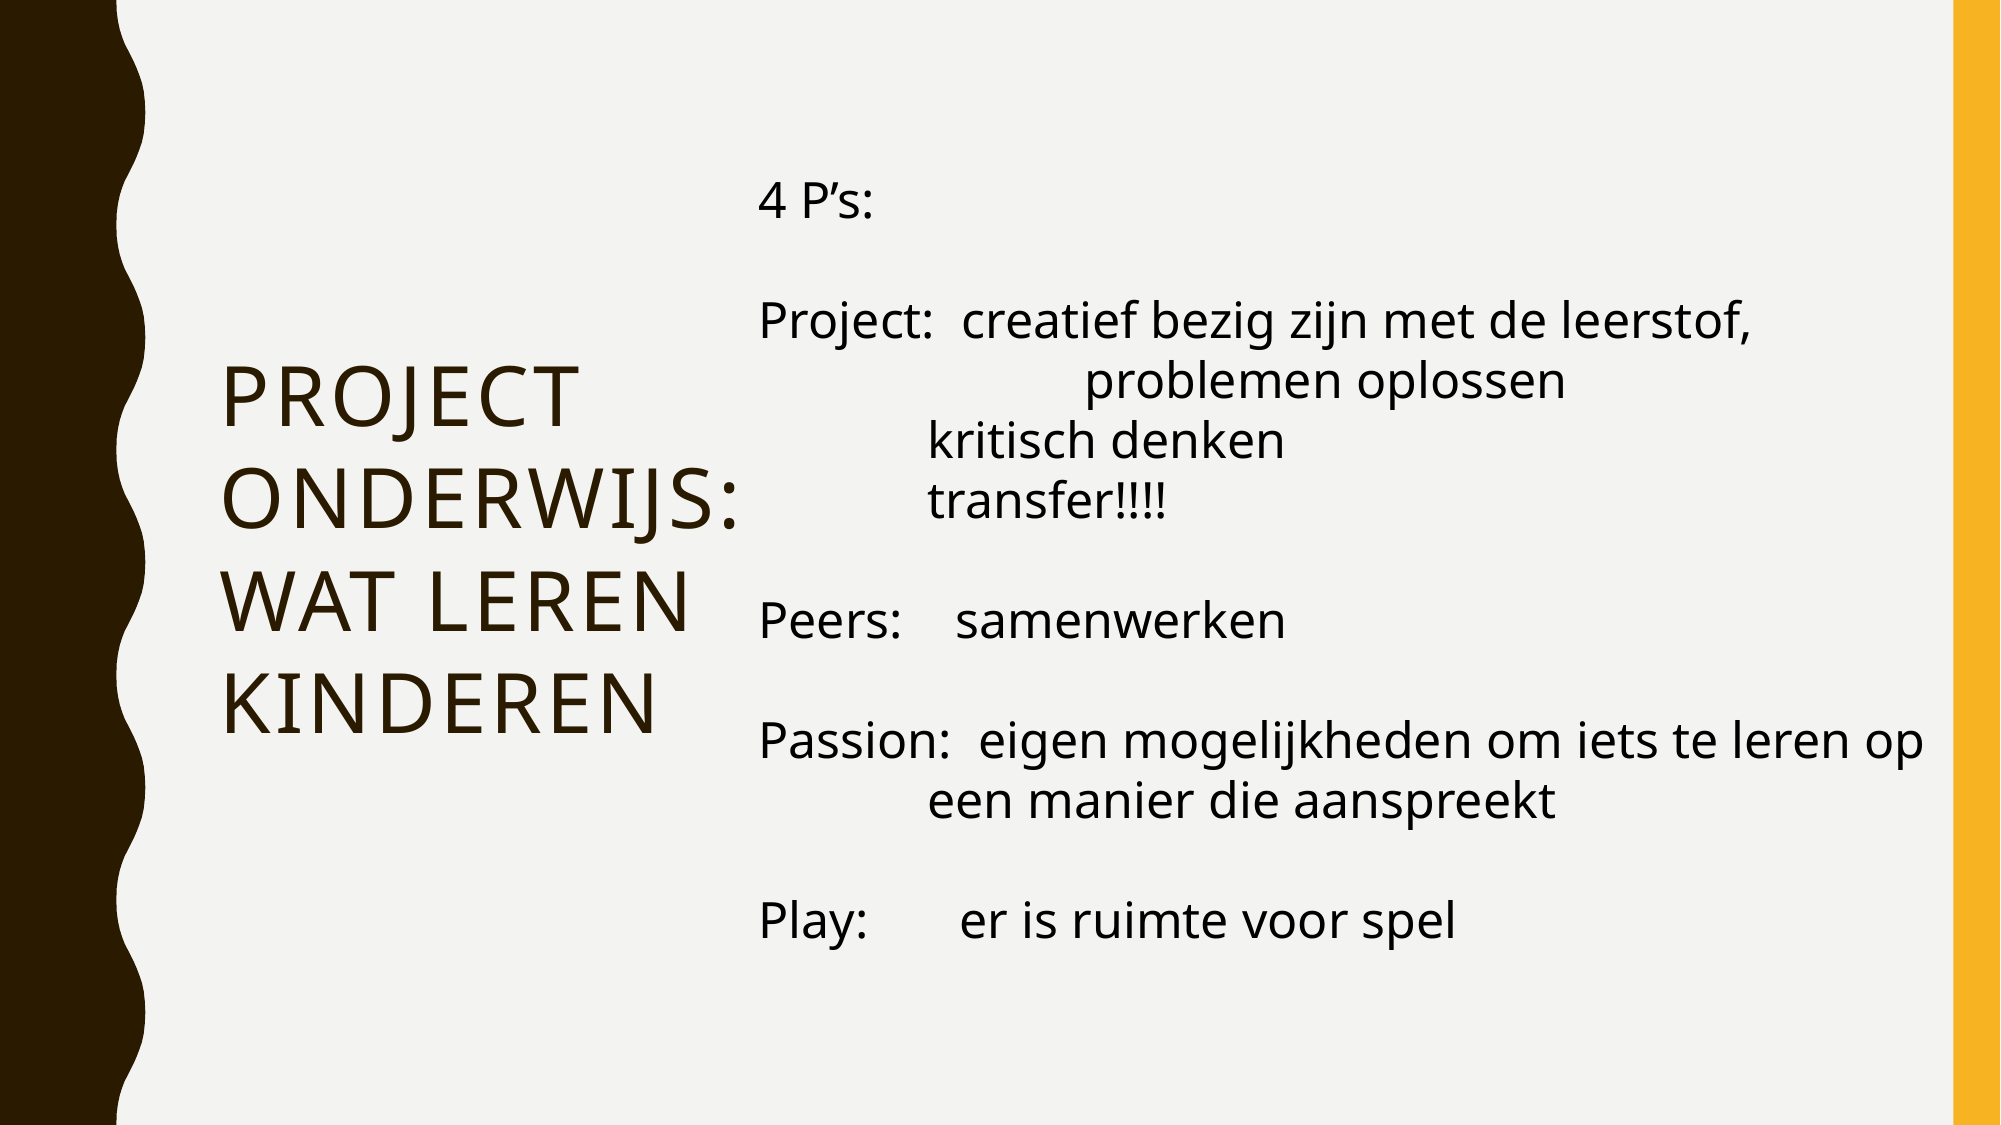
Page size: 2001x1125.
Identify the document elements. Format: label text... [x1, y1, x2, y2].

text_box 4 P’s: Project: creatief bezig zijn met de leerstof, problemen oplossen kritisch denken transfer!!!! Peers: samenwerken Passion: eigen mogelijkheden om iets te leren op een manier die aanspreekt Play: er is ruimte voor spel [743, 161, 1942, 956]
text_box Project onderwijs: Wat leren kinderen [205, 105, 761, 993]
